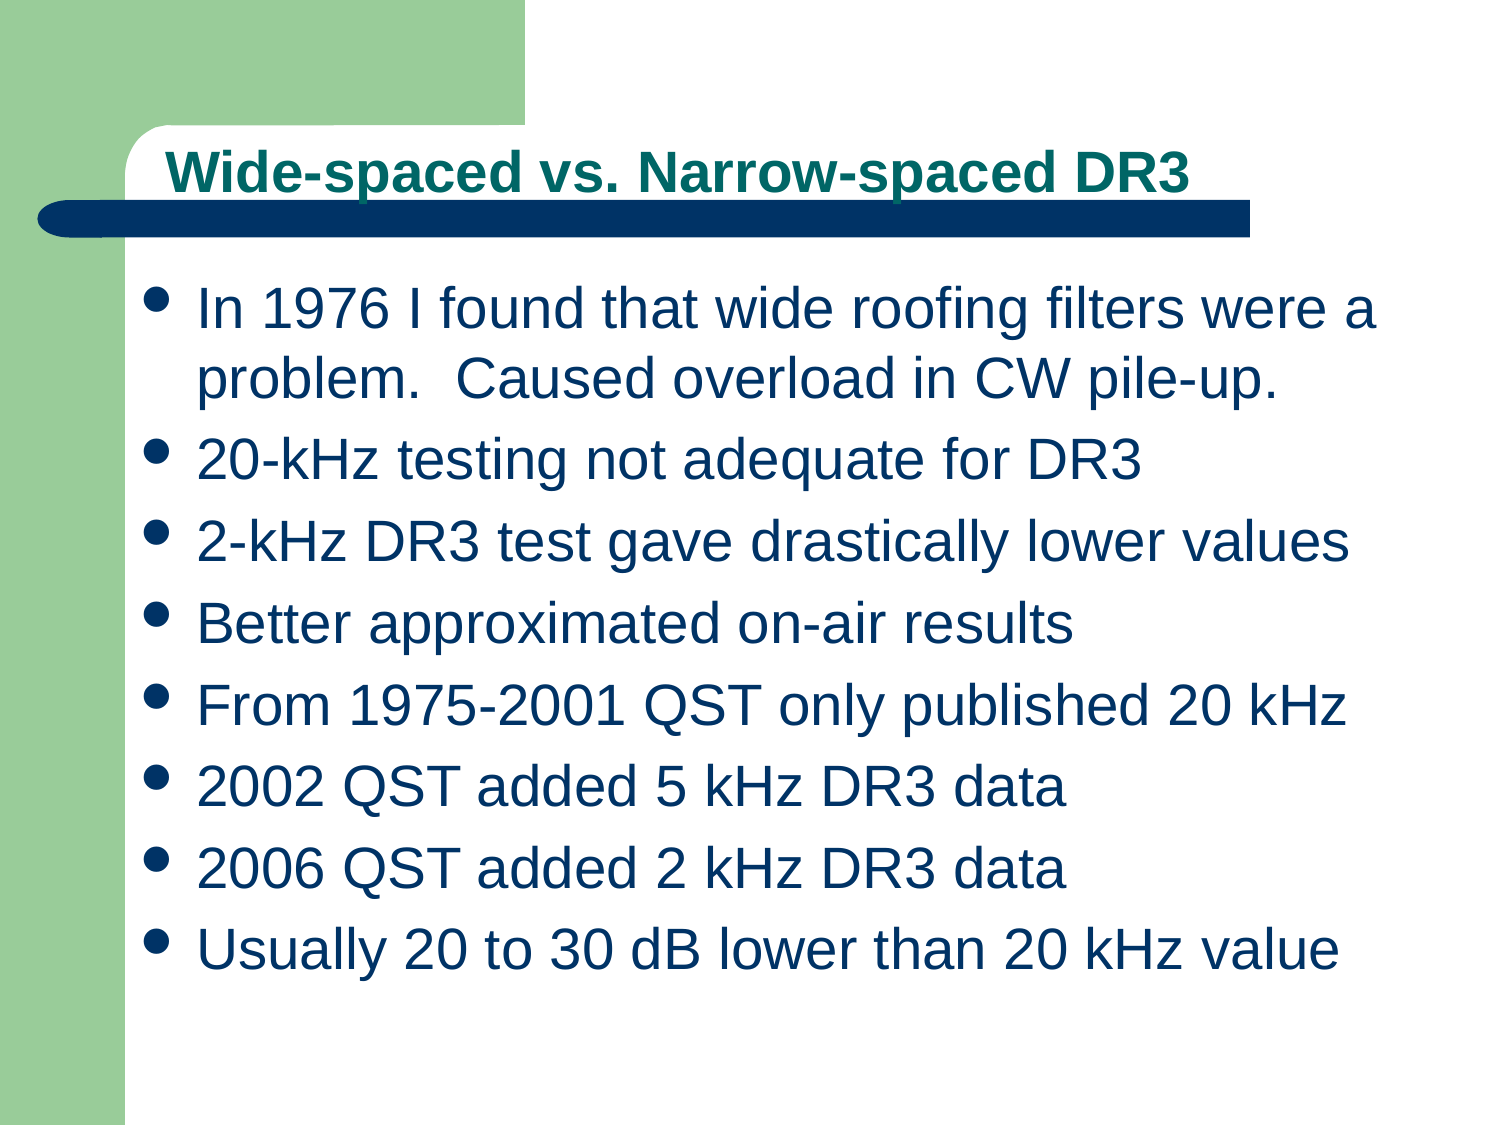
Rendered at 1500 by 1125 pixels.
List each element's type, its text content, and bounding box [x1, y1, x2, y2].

title Wide-spaced vs. Narrow-spaced DR3 [149, 124, 1451, 213]
list In 1976 I found that wide roofing filters were a problem. Caused overload in CW pile-up. 20-kHz testing not adequate for DR3 2-kHz DR3 test gave drastically lower values Better approximated on-air results From 1975-2001 QST only published 20 kHz 2002 QST added 5 kHz DR3 data 2006 QST added 2 kHz DR3 data Usually 20 to 30 dB lower than 20 kHz value [124, 262, 1438, 1125]
